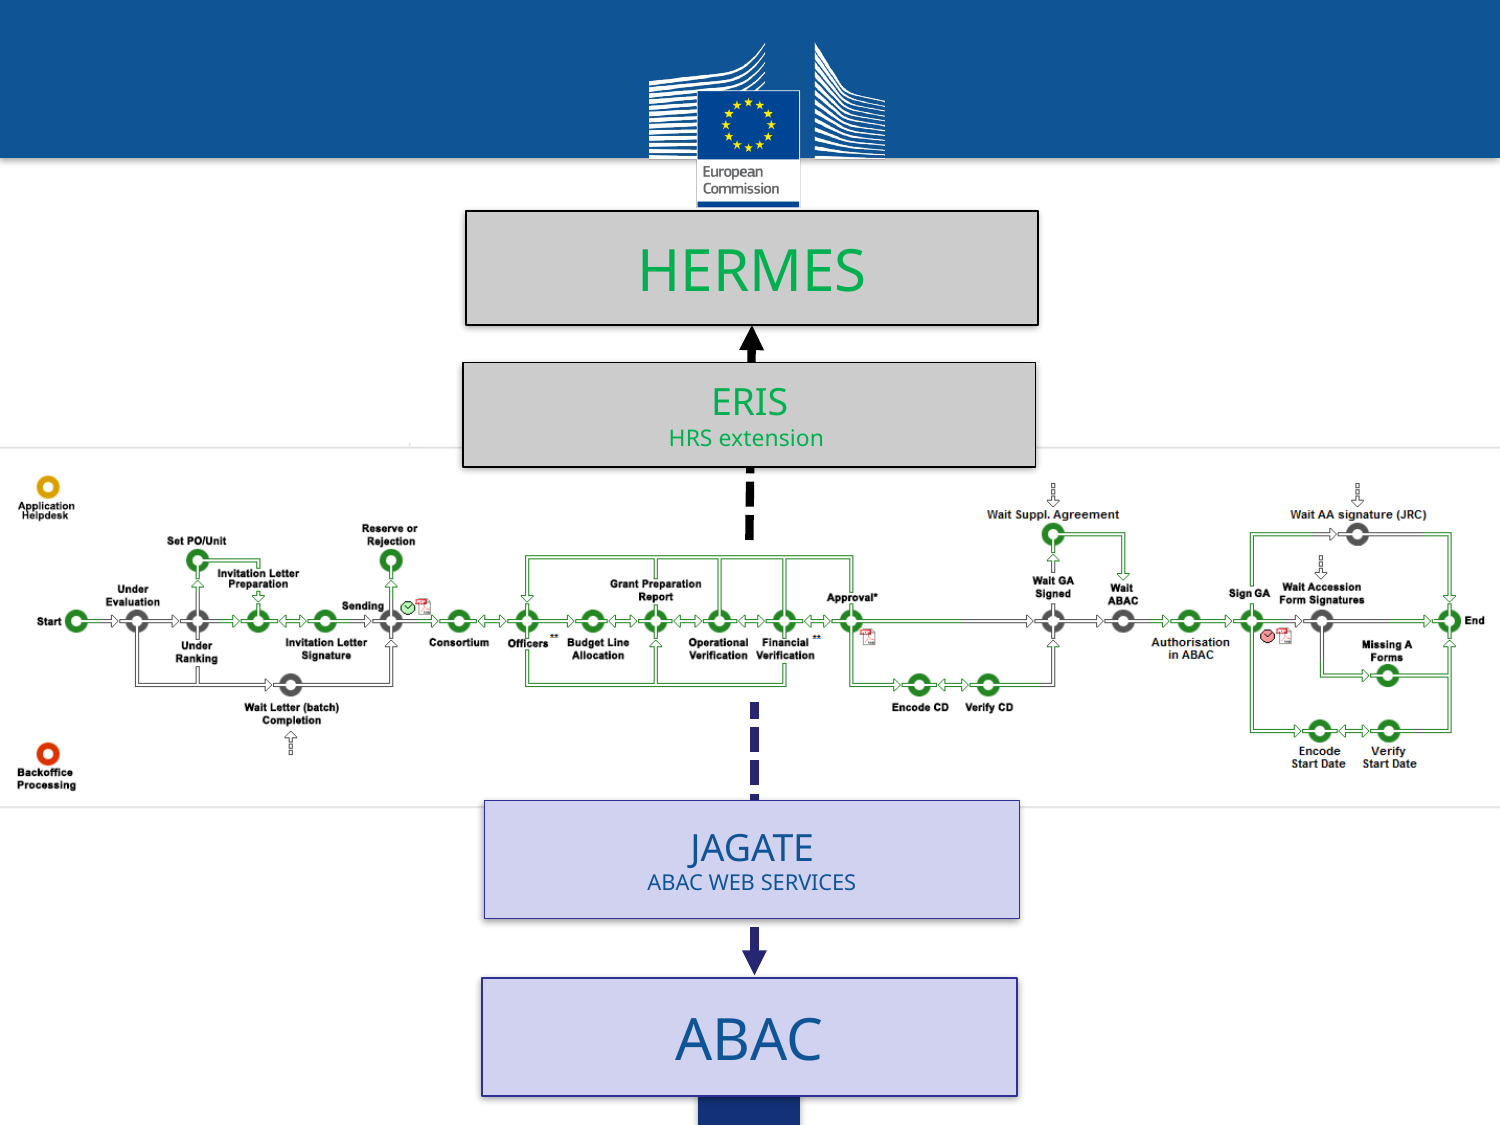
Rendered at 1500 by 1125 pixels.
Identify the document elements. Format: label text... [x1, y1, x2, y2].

text_box ABAC [481, 977, 1018, 1097]
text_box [0, 442, 1500, 809]
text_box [749, 324, 753, 545]
text_box ERIS HRS extension [462, 362, 744, 441]
text_box HERMES [465, 210, 1039, 326]
text_box JAGATE ABAC WEB SERVICES [758, 817, 1020, 919]
text_box JAGATE ABAC WEB SERVICES [484, 817, 750, 919]
text_box ERIS HRS extension [757, 362, 1036, 441]
picture [649, 42, 885, 208]
